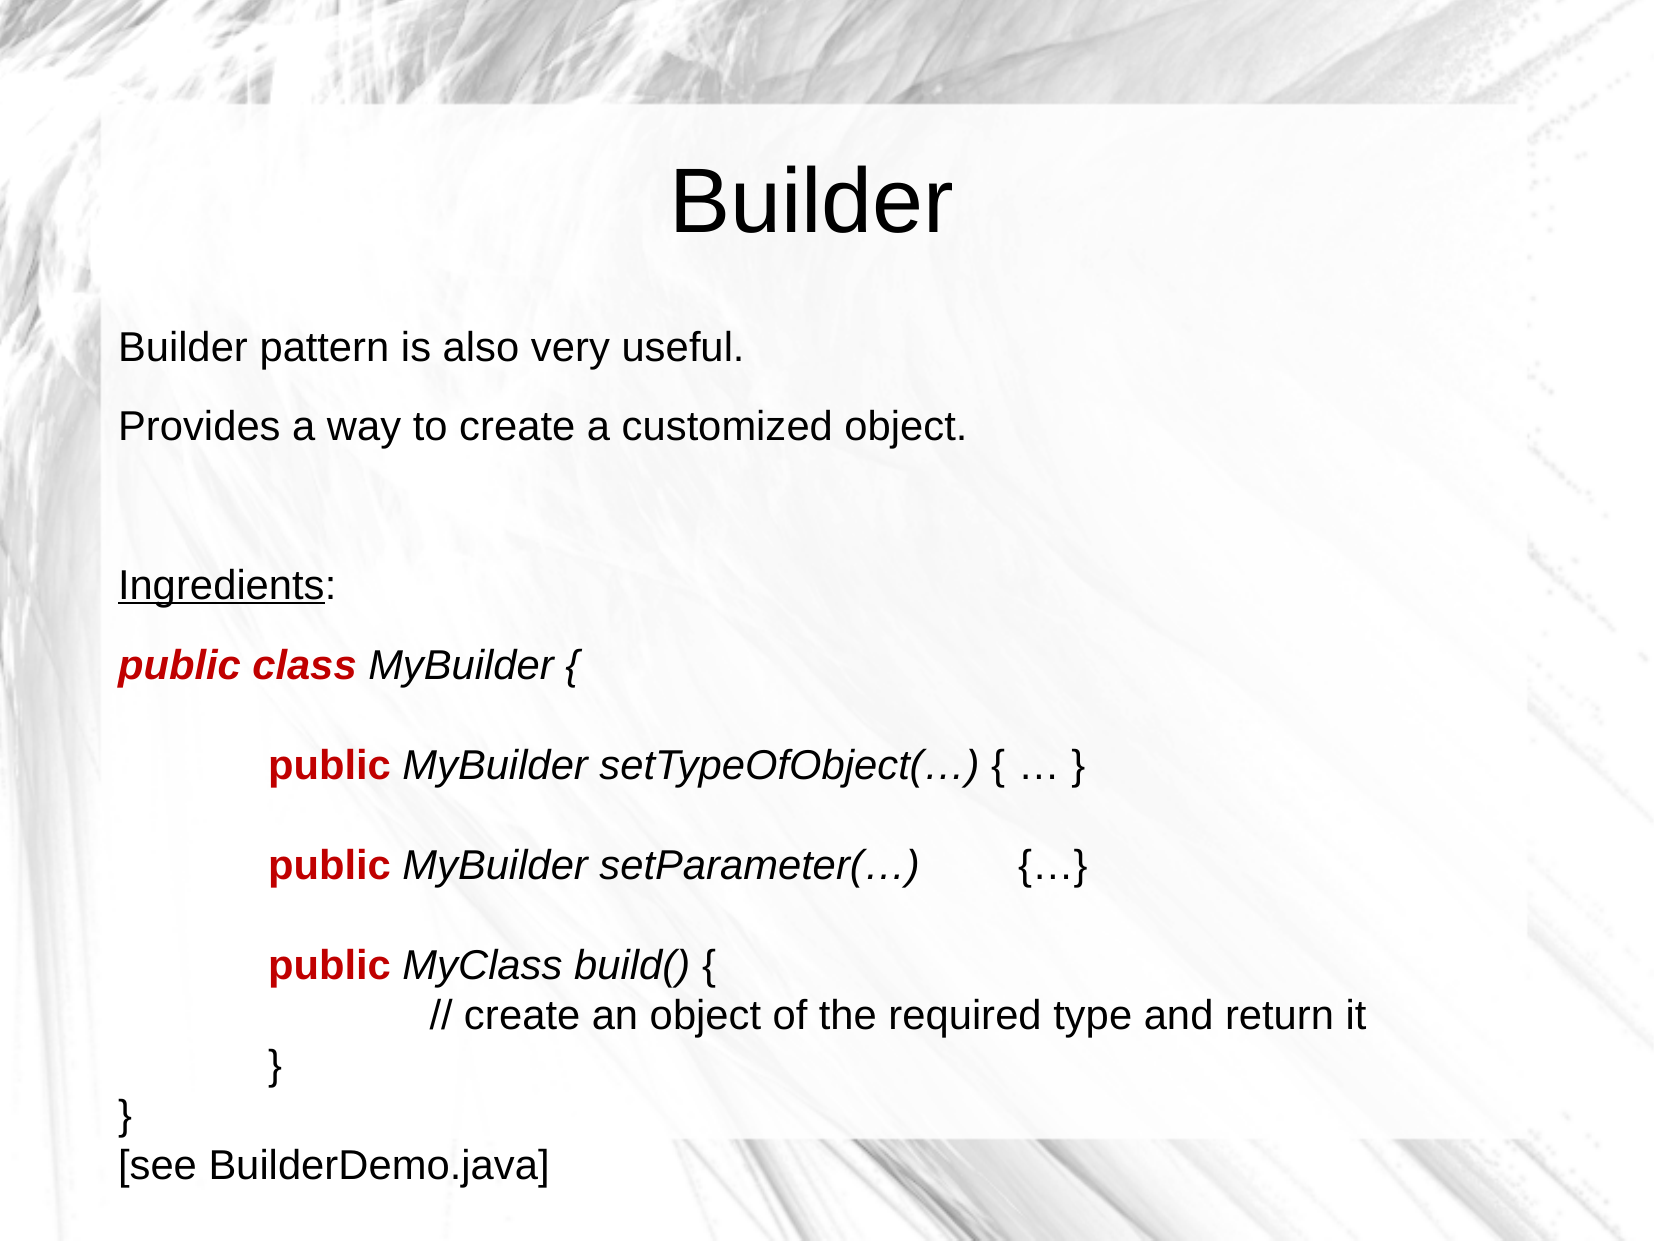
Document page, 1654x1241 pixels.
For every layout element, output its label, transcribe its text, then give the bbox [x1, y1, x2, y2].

picture [0, 0, 1654, 1241]
list Builder pattern is also very useful. Provides a way to create a customized object. Ingredients: public class MyBuilder { public MyBuilder setTypeOfObject(…) { … } public MyBuilder setParameter(…) {…} public MyClass build() { // create an object of the required type and return it } } [see BuilderDemo.java] [118, 319, 1571, 1102]
title Builder [118, 112, 1506, 281]
